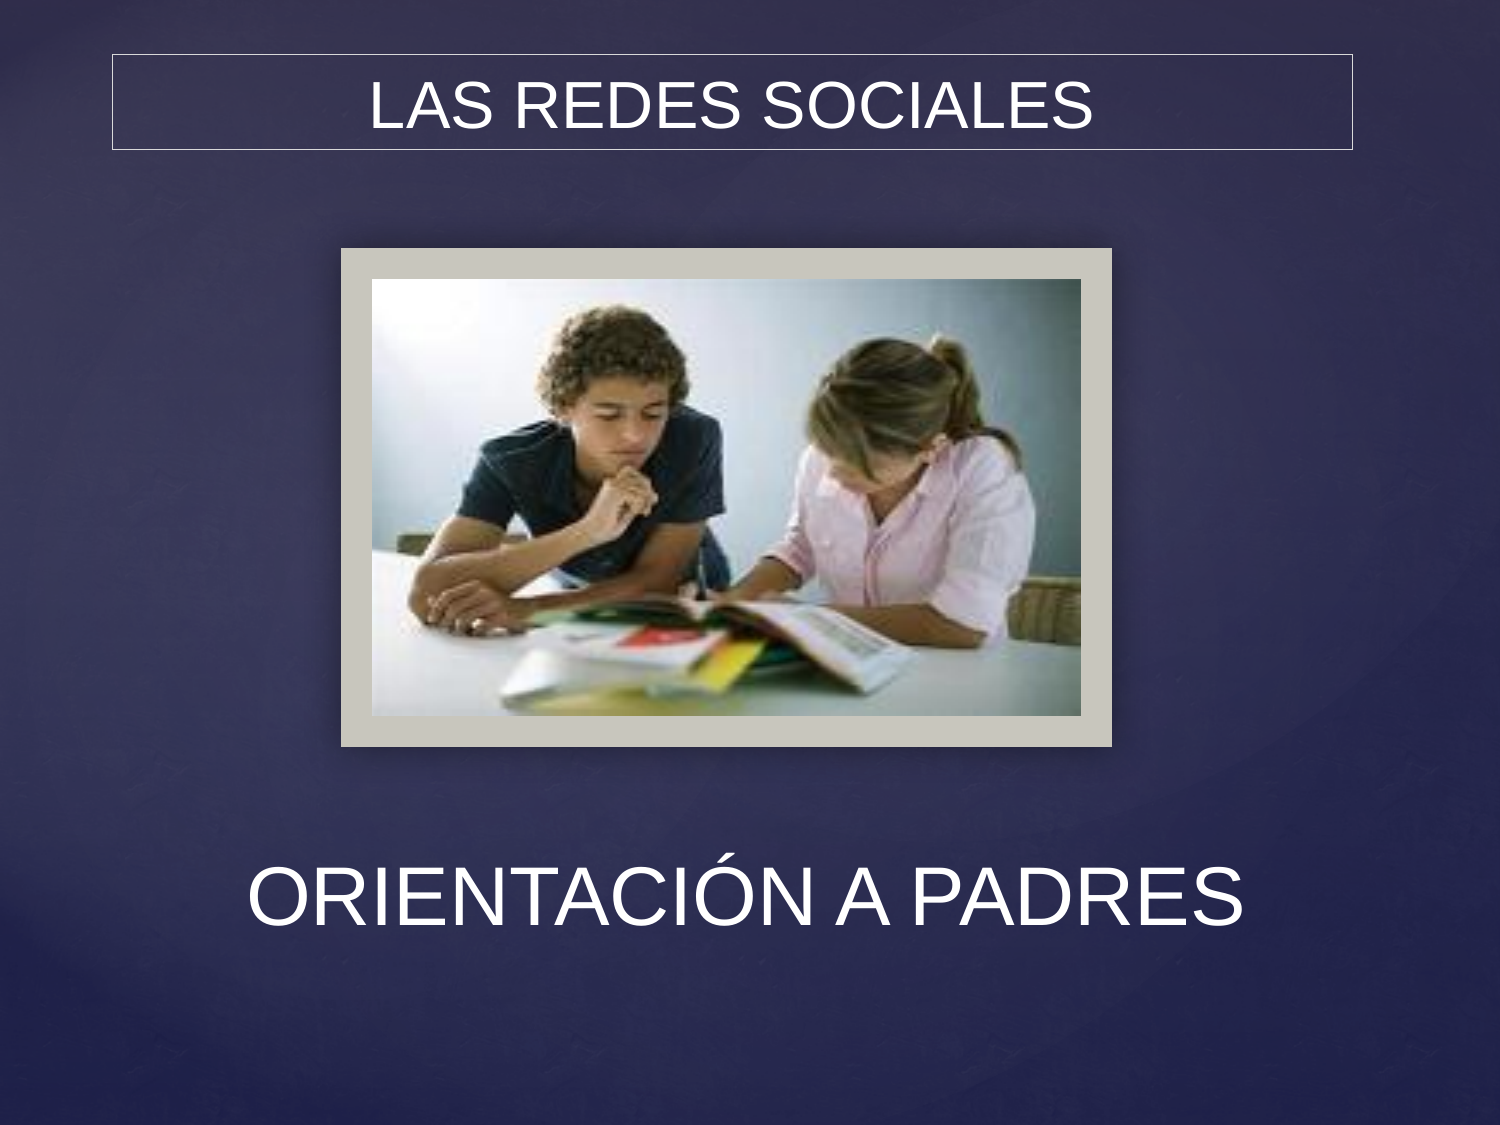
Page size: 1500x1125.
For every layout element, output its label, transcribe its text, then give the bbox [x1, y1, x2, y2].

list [371, 278, 1082, 717]
text_box LAS REDES SOCIALES [112, 54, 1353, 150]
title ORIENTACIÓN A PADRES [127, 800, 1365, 950]
